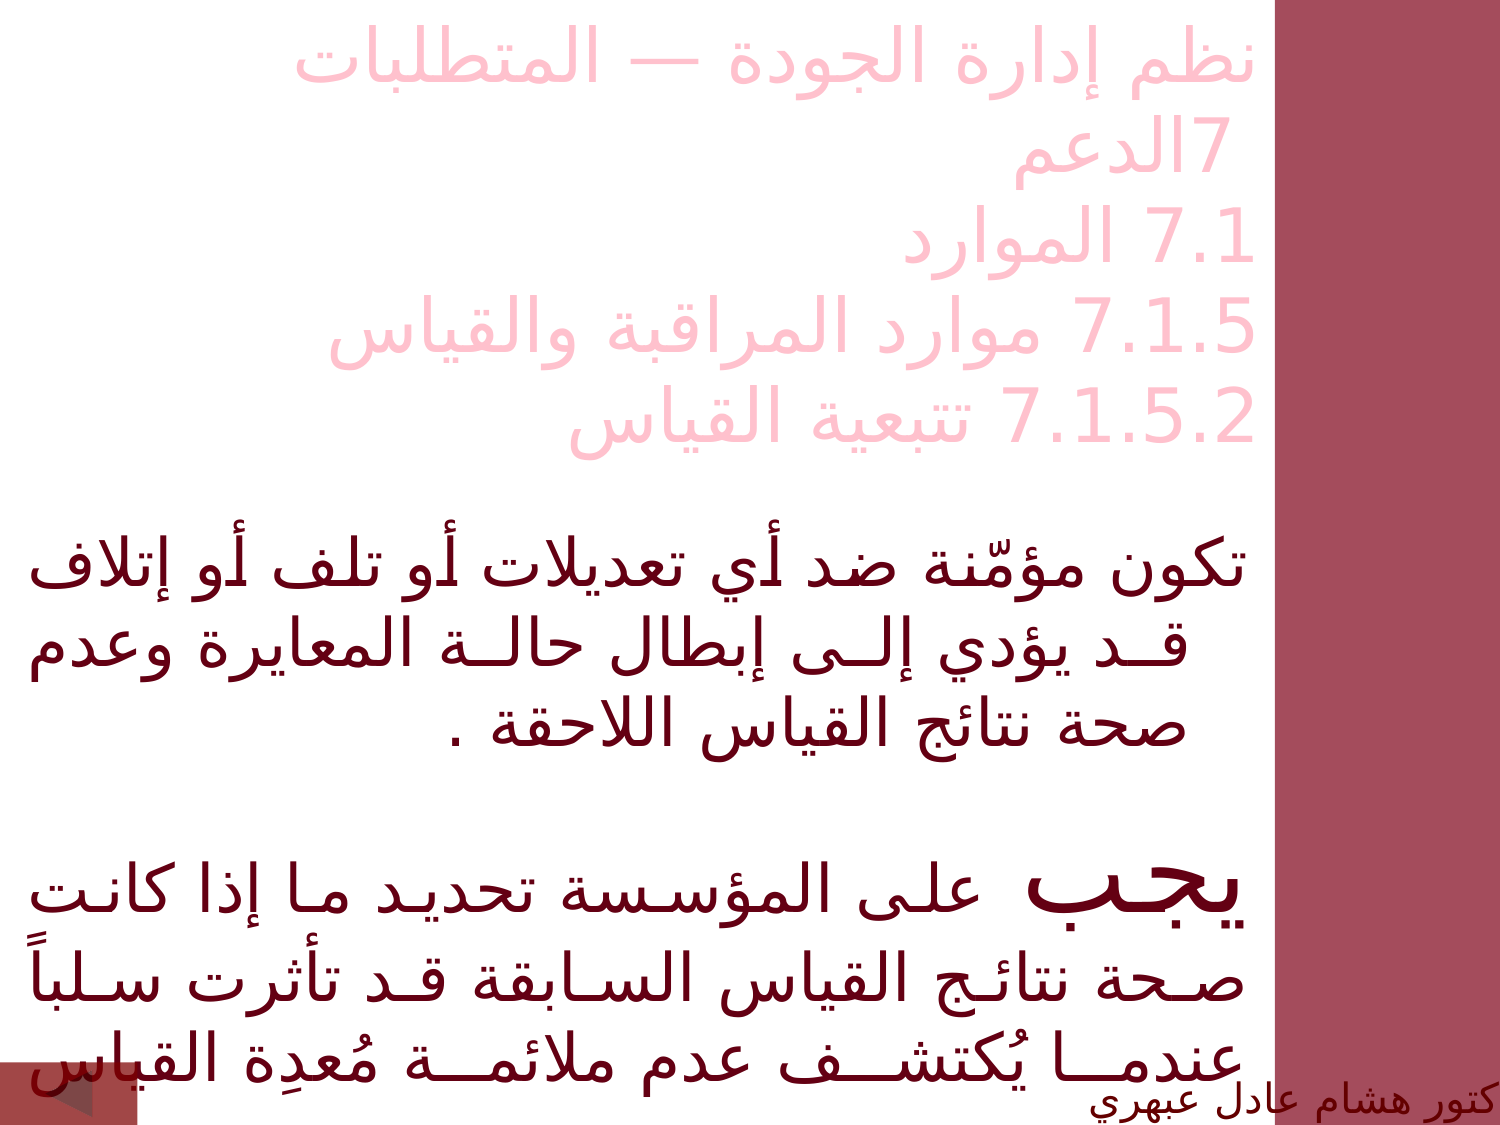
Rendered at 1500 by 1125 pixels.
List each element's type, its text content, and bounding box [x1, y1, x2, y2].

text_box [0, 1060, 140, 1125]
text_box الدكتور هشام عادل عبهري [1073, 1064, 1500, 1125]
text_box [1273, 0, 1500, 1064]
text_box نظم إدارة الجودة — المتطلبات 7الدعم 7.1 الموارد 7.1.5 موارد المراقبة والقياس 7.1.5.2 تتبعية القياس [0, 0, 1275, 465]
text_box تكون مؤمّنة ضد أي تعديلات أو تلف أو إتلاف قد يؤدي إلى إبطال حالة المعايرة وعدم صحة نتائج القياس اللاحقة . يجب على المؤسسة تحديد ما إذا كانت صحة نتائج القياس السابقة قد تأثرت سلباً عندما يُكتشف عدم ملائمة مُعدِة القياس للغرض المقصود، ويجب على المؤسسة اتخاذ الإجراء المناسب عند الضرورة. [12, 512, 1263, 1125]
